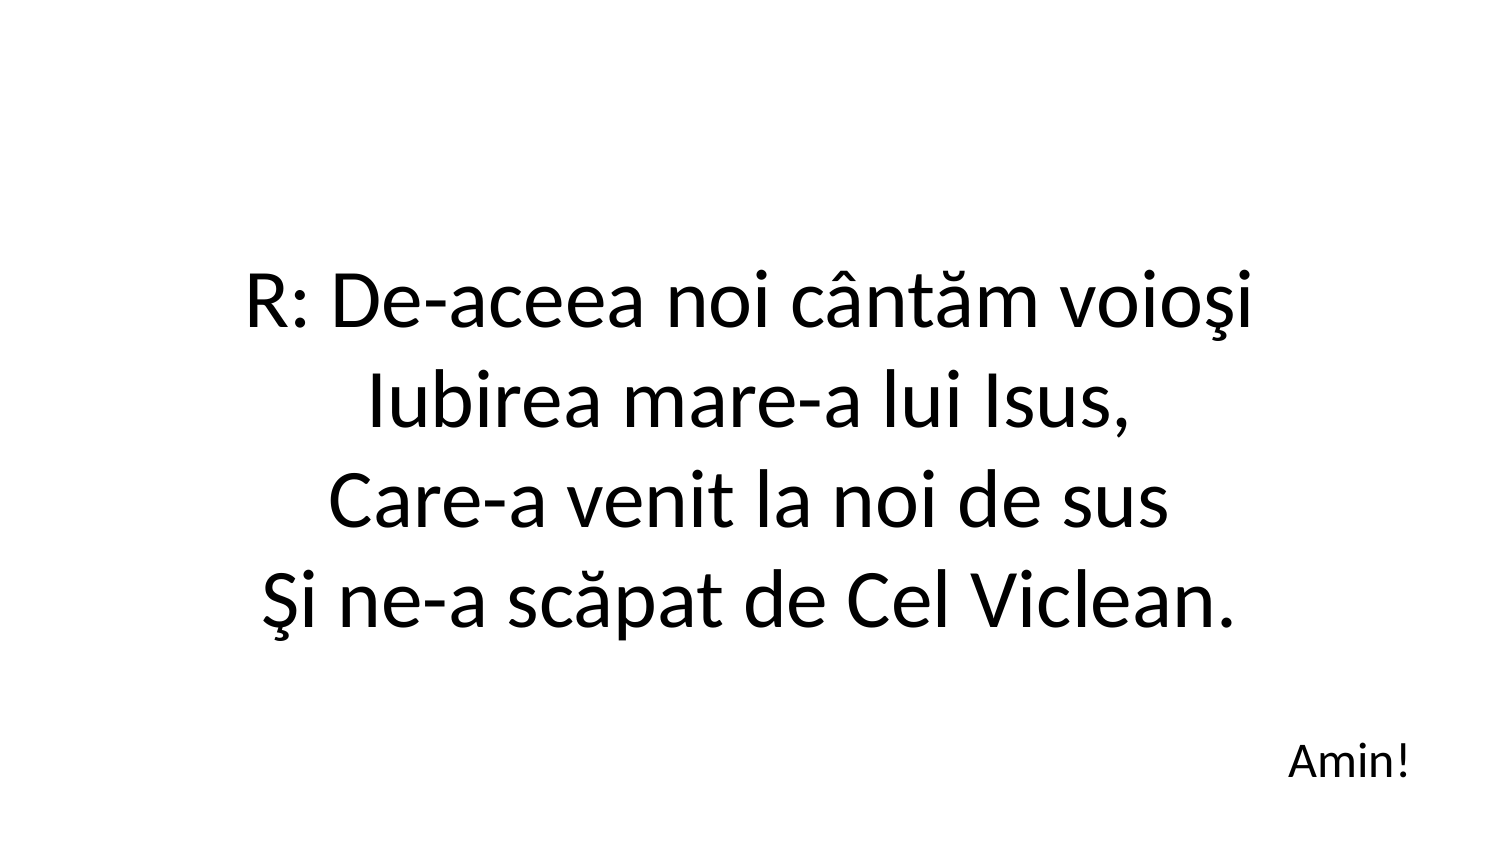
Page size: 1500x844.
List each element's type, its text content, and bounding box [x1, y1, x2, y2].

text_box Amin! [1273, 674, 1427, 795]
text_box R: De-aceea noi cântăm voioşi Iubirea mare-a lui Isus, Care-a venit la noi de sus Şi ne-a scăpat de Cel Viclean. [229, 192, 1271, 652]
